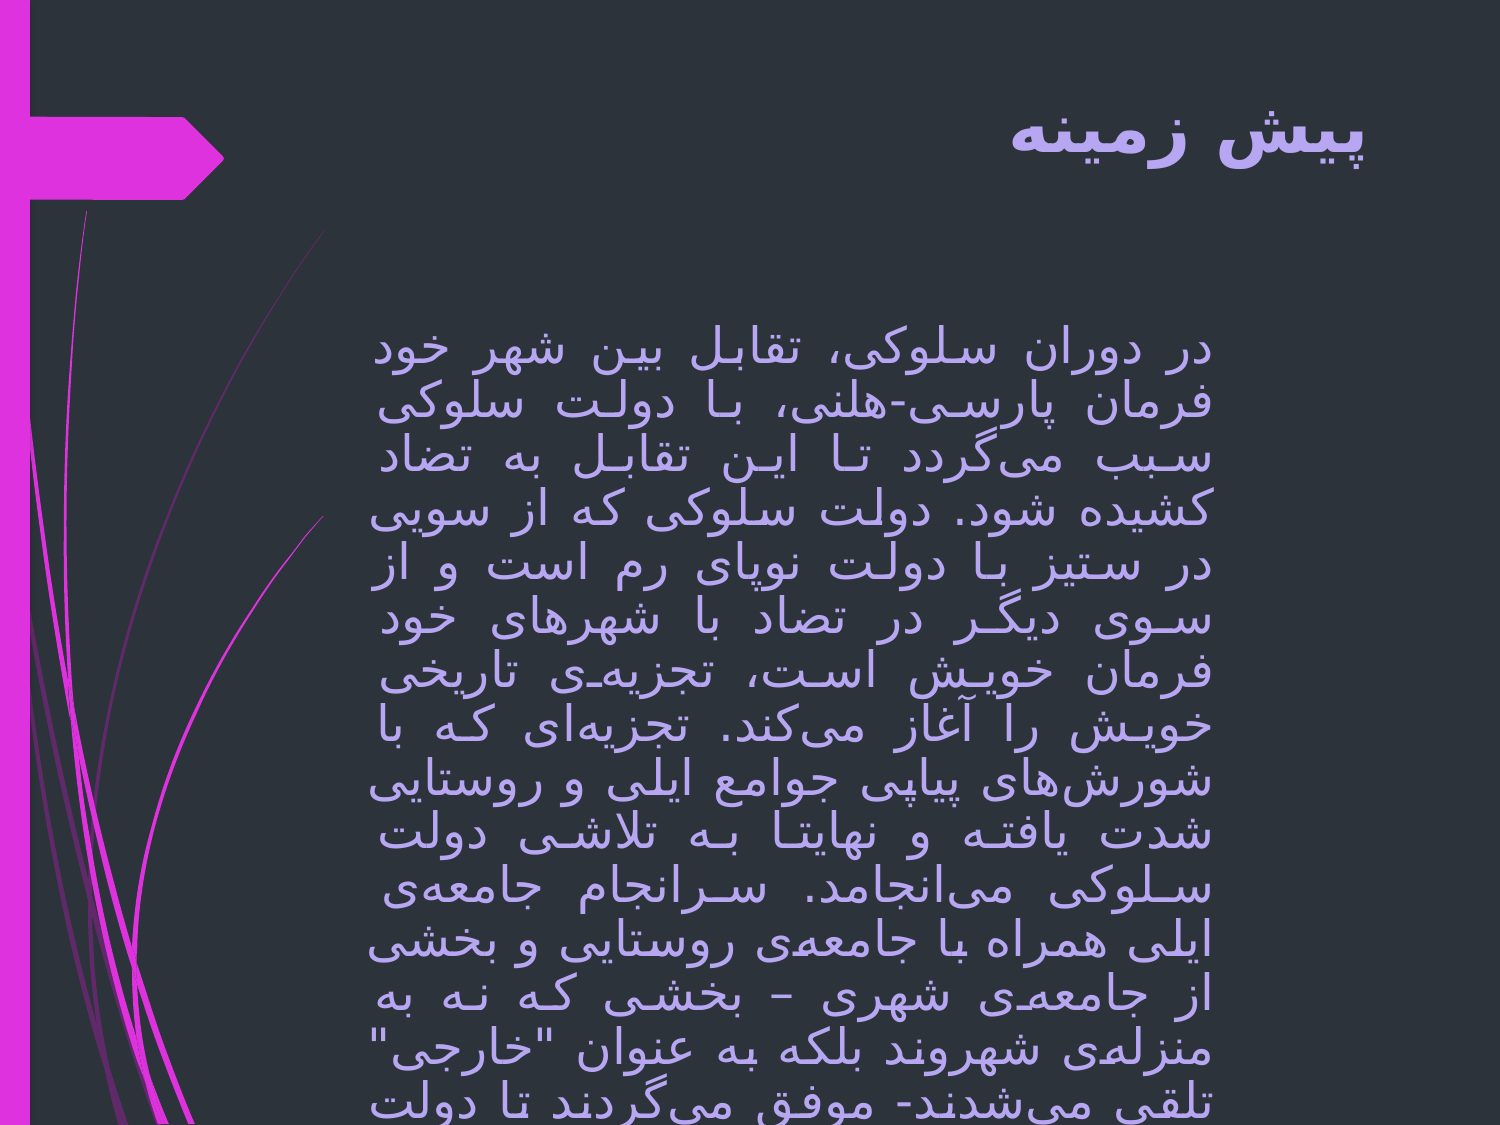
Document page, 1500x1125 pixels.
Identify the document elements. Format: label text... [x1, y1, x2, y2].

title پیش زمینه [975, 75, 1384, 194]
text_box در دوران سلوکی، تقابل بین شهر خود فرمان پارسی-هلنی، با دولت سلوکی سبب می‌گردد تا این تقابل به تضاد کشیده شود. دولت سلوکی که از سویی در ستیز با دولت نوپای رم است و از سوی دیگر در تضاد با شهرهای خود فرمان خویش است، تجزیه‌ی تاریخی خویش را آغاز می‌کند. تجزیه‌ای که با شورش‌های پیاپی جوامع ایلی و روستایی شدت یافته و نهایتا به تلاشی دولت سلوکی می‌انجامد. سرانجام جامعه‌ی ایلی همراه با جامعه‌ی روستایی و بخشی از جامعه‌ی شهری – بخشی که نه به منزله‌ی شهروند بلکه به عنوان "خارجی" تلقی می‌شدند- موفق می‌گردند تا دولت اشکانی را بر پهنه‌ی وسیعی از ایران آن روزگاران مستقر سازند. (حبیبی،1391 : 21) [349, 312, 1230, 950]
